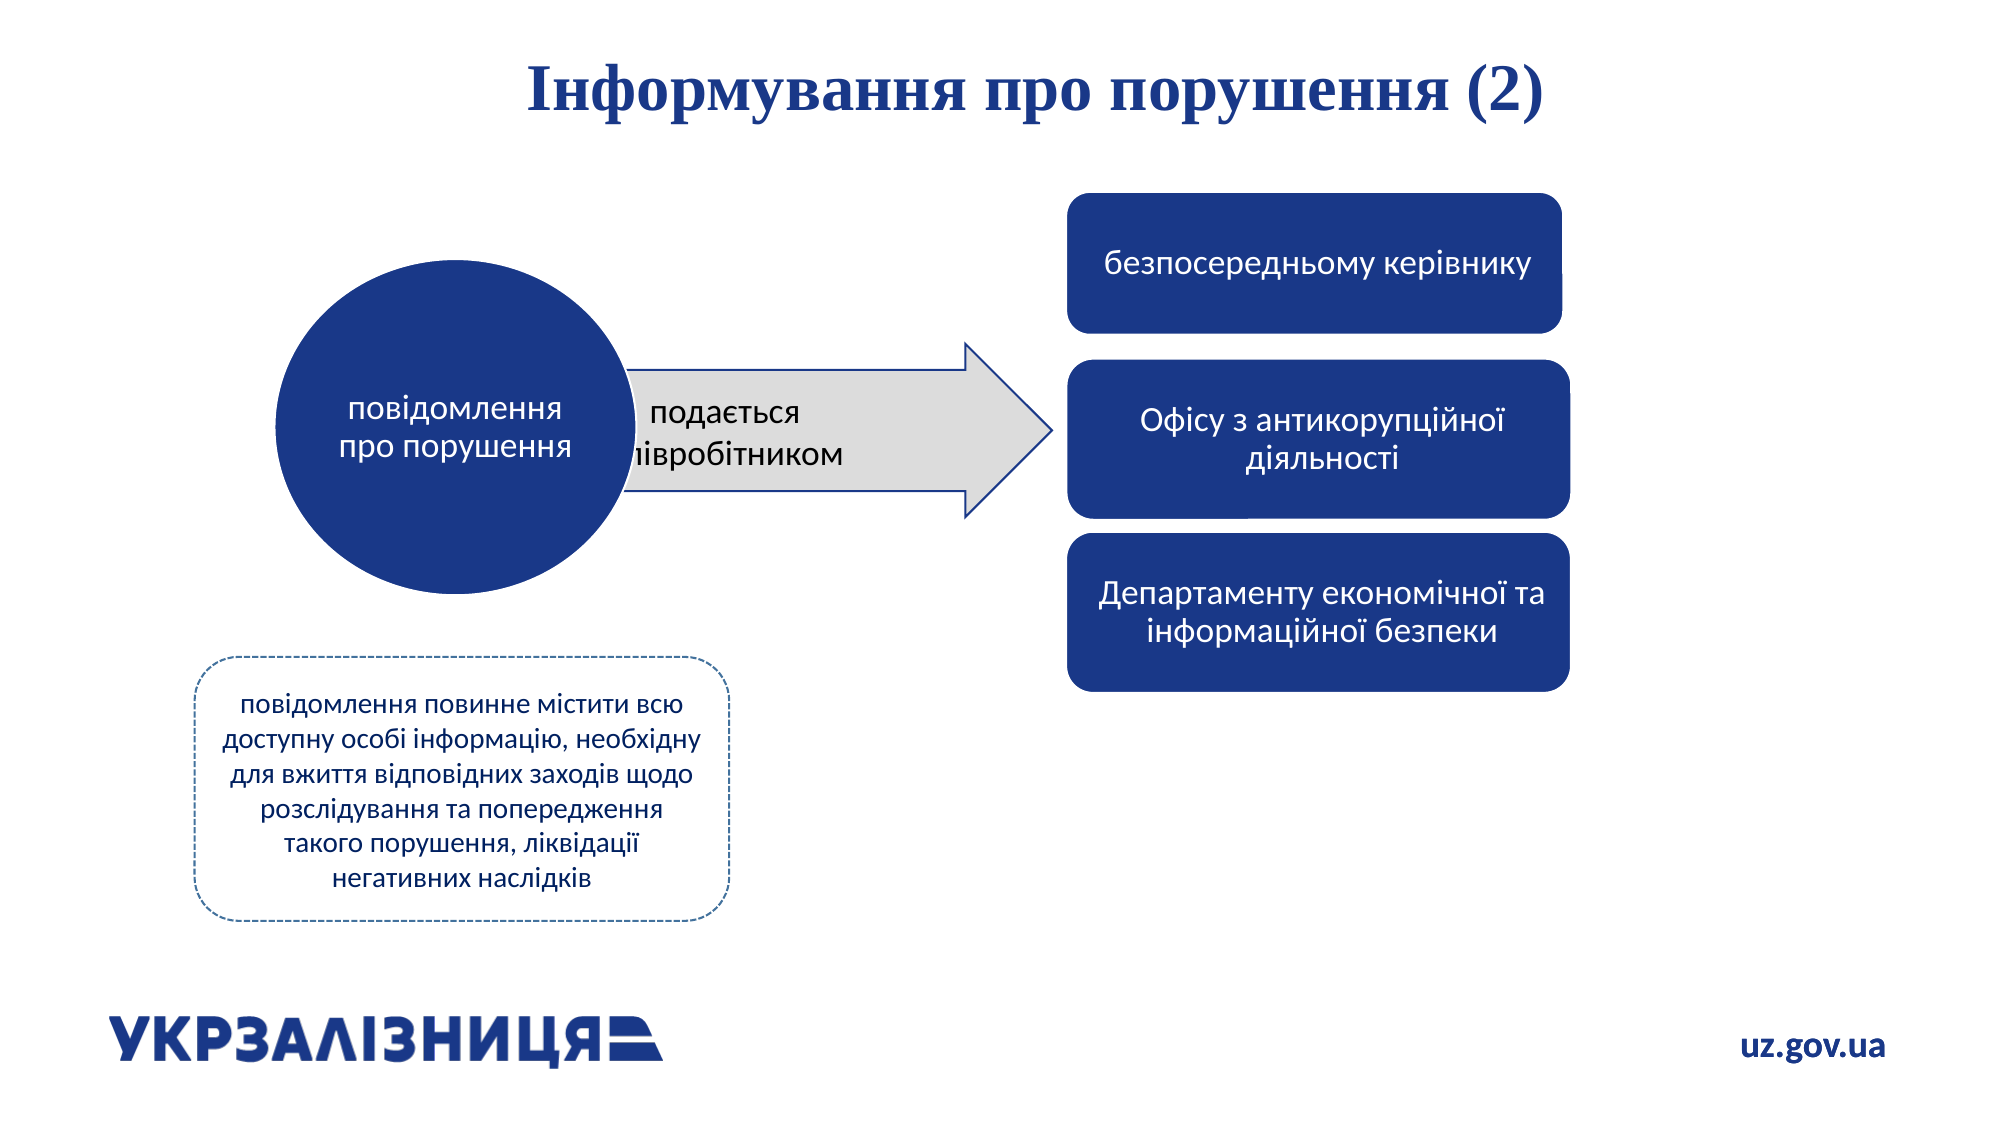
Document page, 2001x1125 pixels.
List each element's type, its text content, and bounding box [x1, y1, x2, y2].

title Інформування про порушення (2) [108, 52, 1964, 126]
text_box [1066, 181, 1761, 698]
picture [108, 1015, 663, 1071]
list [274, 181, 1976, 1044]
text_box повідомлення повинне містити всю доступну особі інформацію, необхідну для вжиття відповідних заходів щодо розслідування та попередження такого порушення, ліквідації негативних наслідків [193, 655, 274, 922]
